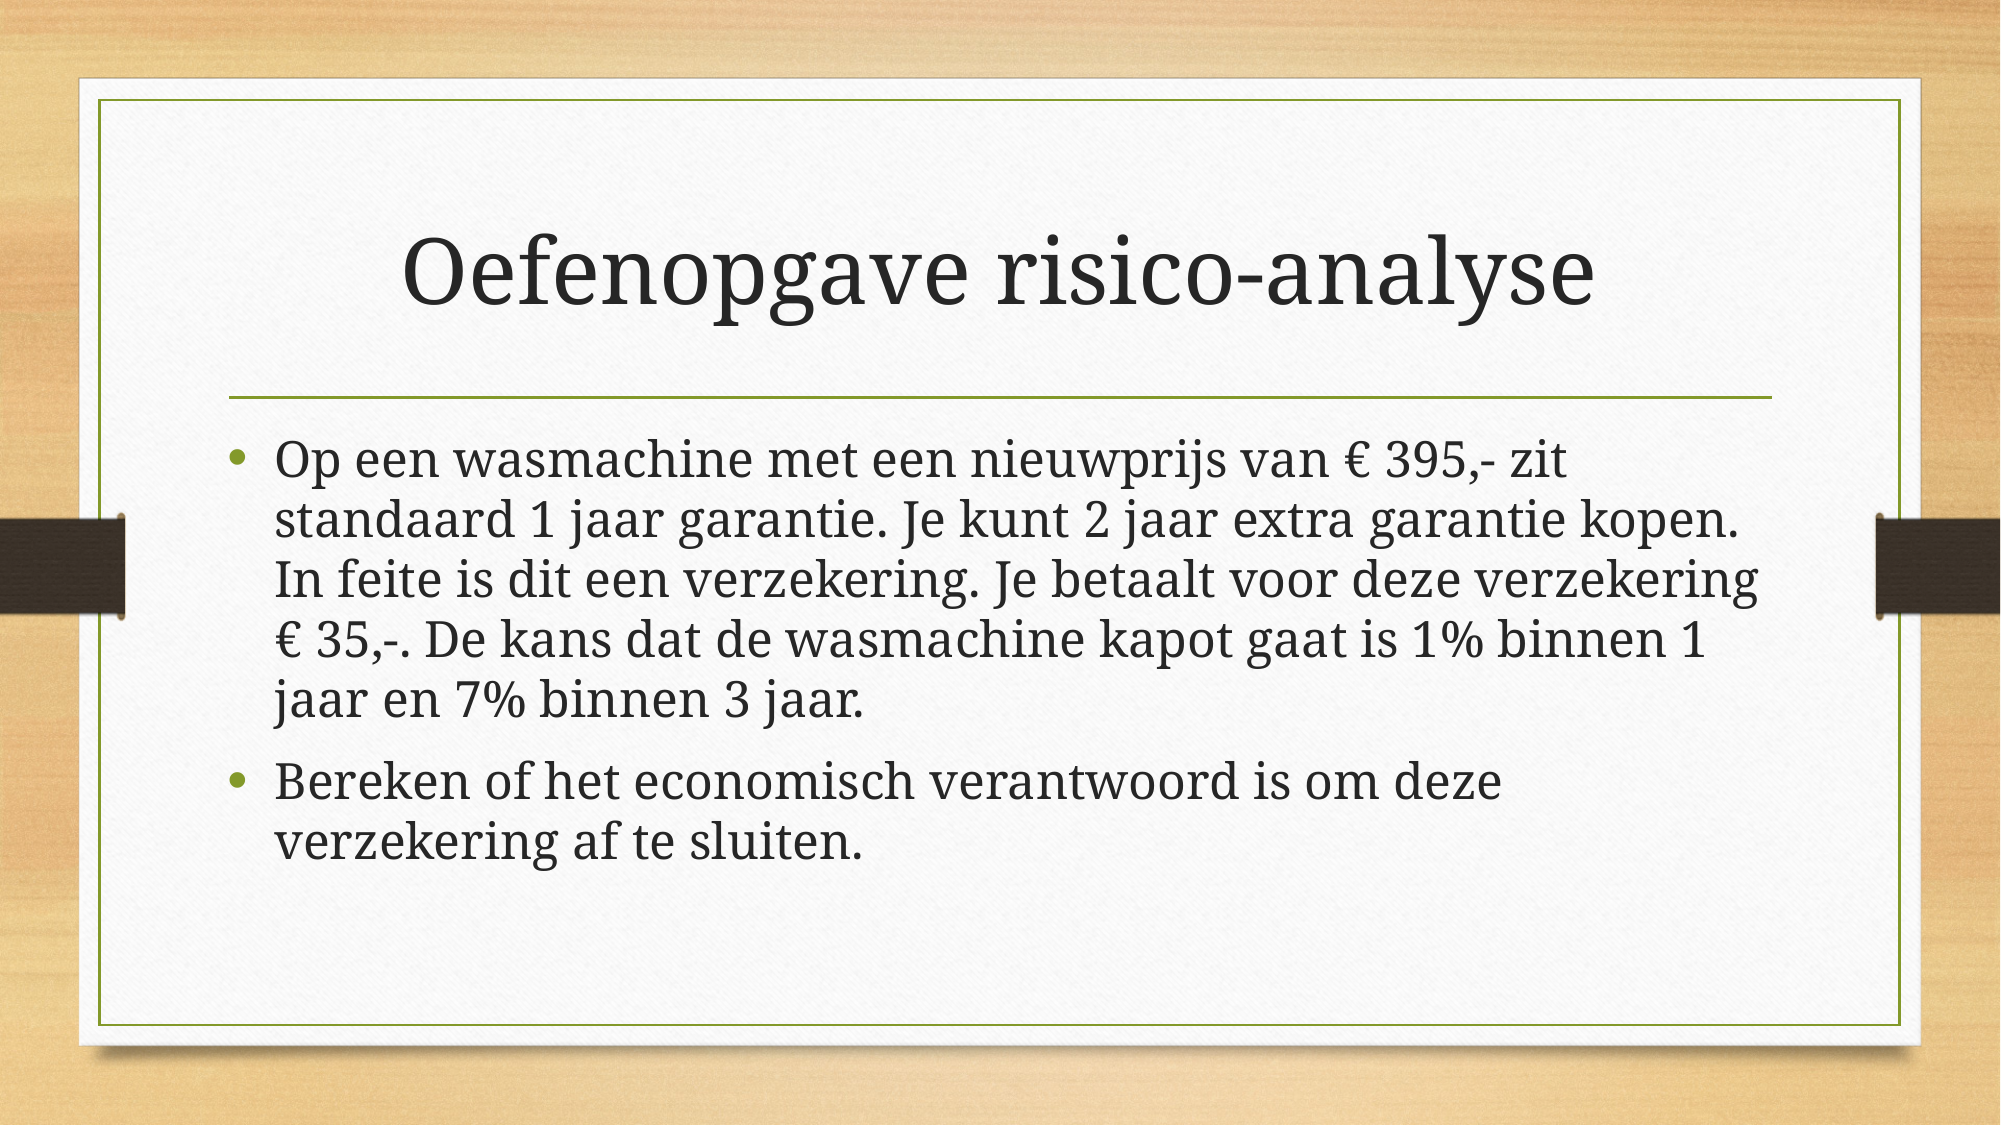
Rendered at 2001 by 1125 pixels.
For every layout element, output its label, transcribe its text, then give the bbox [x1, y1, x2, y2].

list Op een wasmachine met een nieuwprijs van € 395,- zit standaard 1 jaar garantie. Je kunt 2 jaar extra garantie kopen. In feite is dit een verzekering. Je betaalt voor deze verzekering € 35,-. De kans dat de wasmachine kapot gaat is 1% binnen 1 jaar en 7% binnen 3 jaar. Bereken of het economisch verantwoord is om deze verzekering af te sluiten. [212, 419, 1788, 964]
title Oefenopgave risico-analyse [212, 161, 1788, 375]
picture [0, 0, 2001, 1125]
